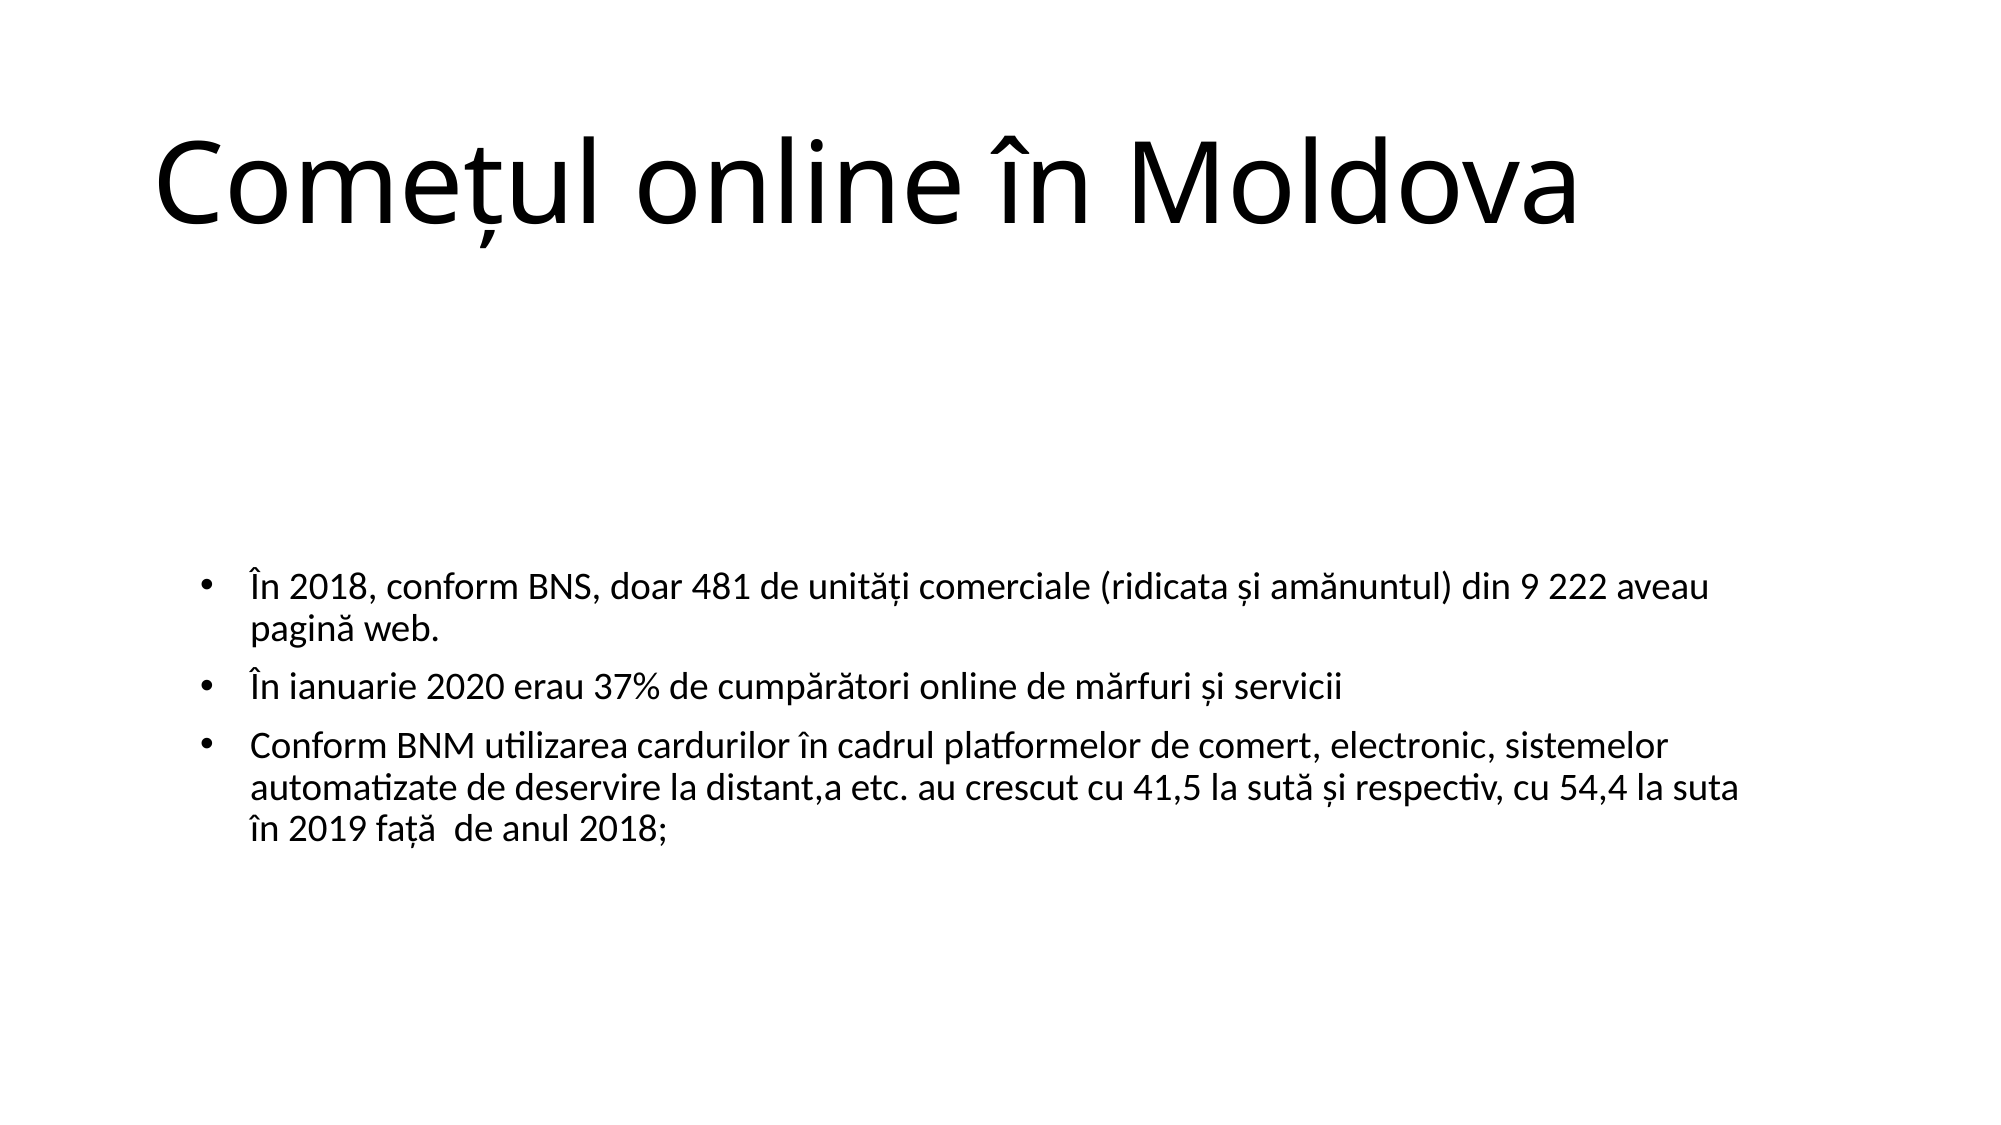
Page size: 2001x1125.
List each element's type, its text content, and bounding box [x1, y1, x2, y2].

title Comețul online în Moldova [132, 63, 1648, 259]
list În 2018, conform BNS, doar 481 de unități comerciale (ridicata și amănuntul) din 9 222 aveau pagină web. În ianuarie 2020 erau 37% de cumpărători online de mărfuri și servicii Conform BNM utilizarea cardurilor în cadrul platformelor de comert, electronic, sistemelor automatizate de deservire la distant,a etc. au crescut cu 41,5 la sută și respectiv, cu 54,4 la suta în 2019 față de anul 2018; [130, 426, 1795, 990]
